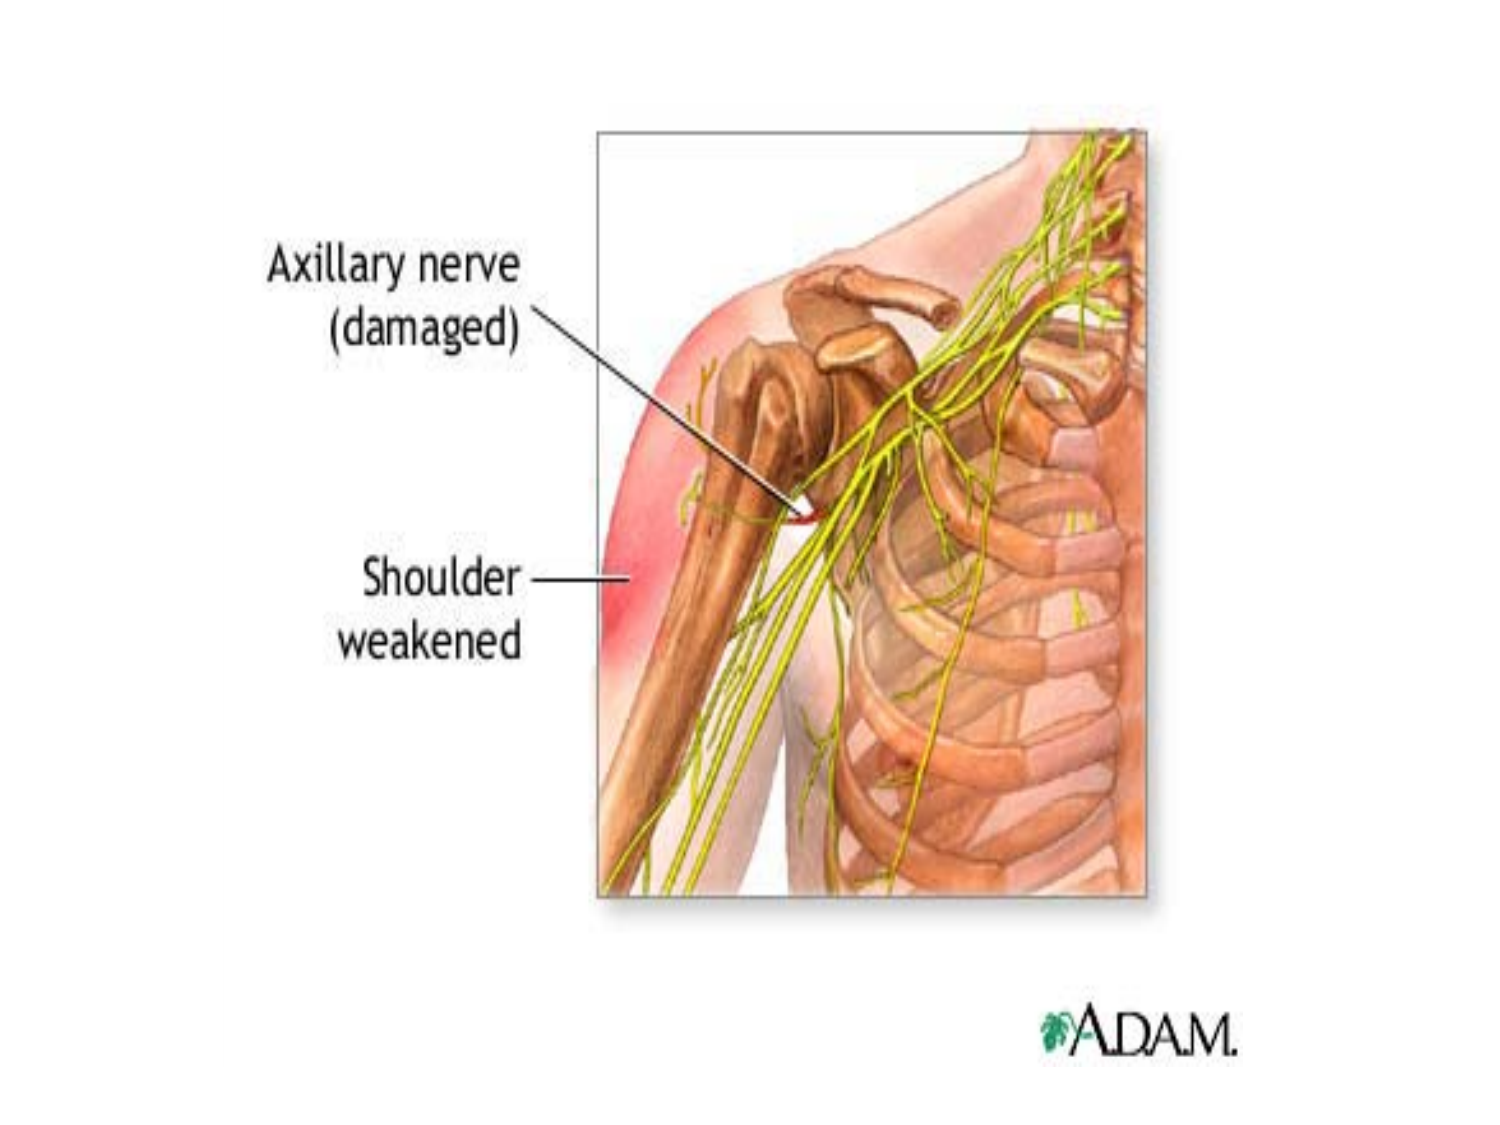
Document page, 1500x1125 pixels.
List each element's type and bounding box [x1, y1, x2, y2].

list [222, 0, 1243, 1067]
